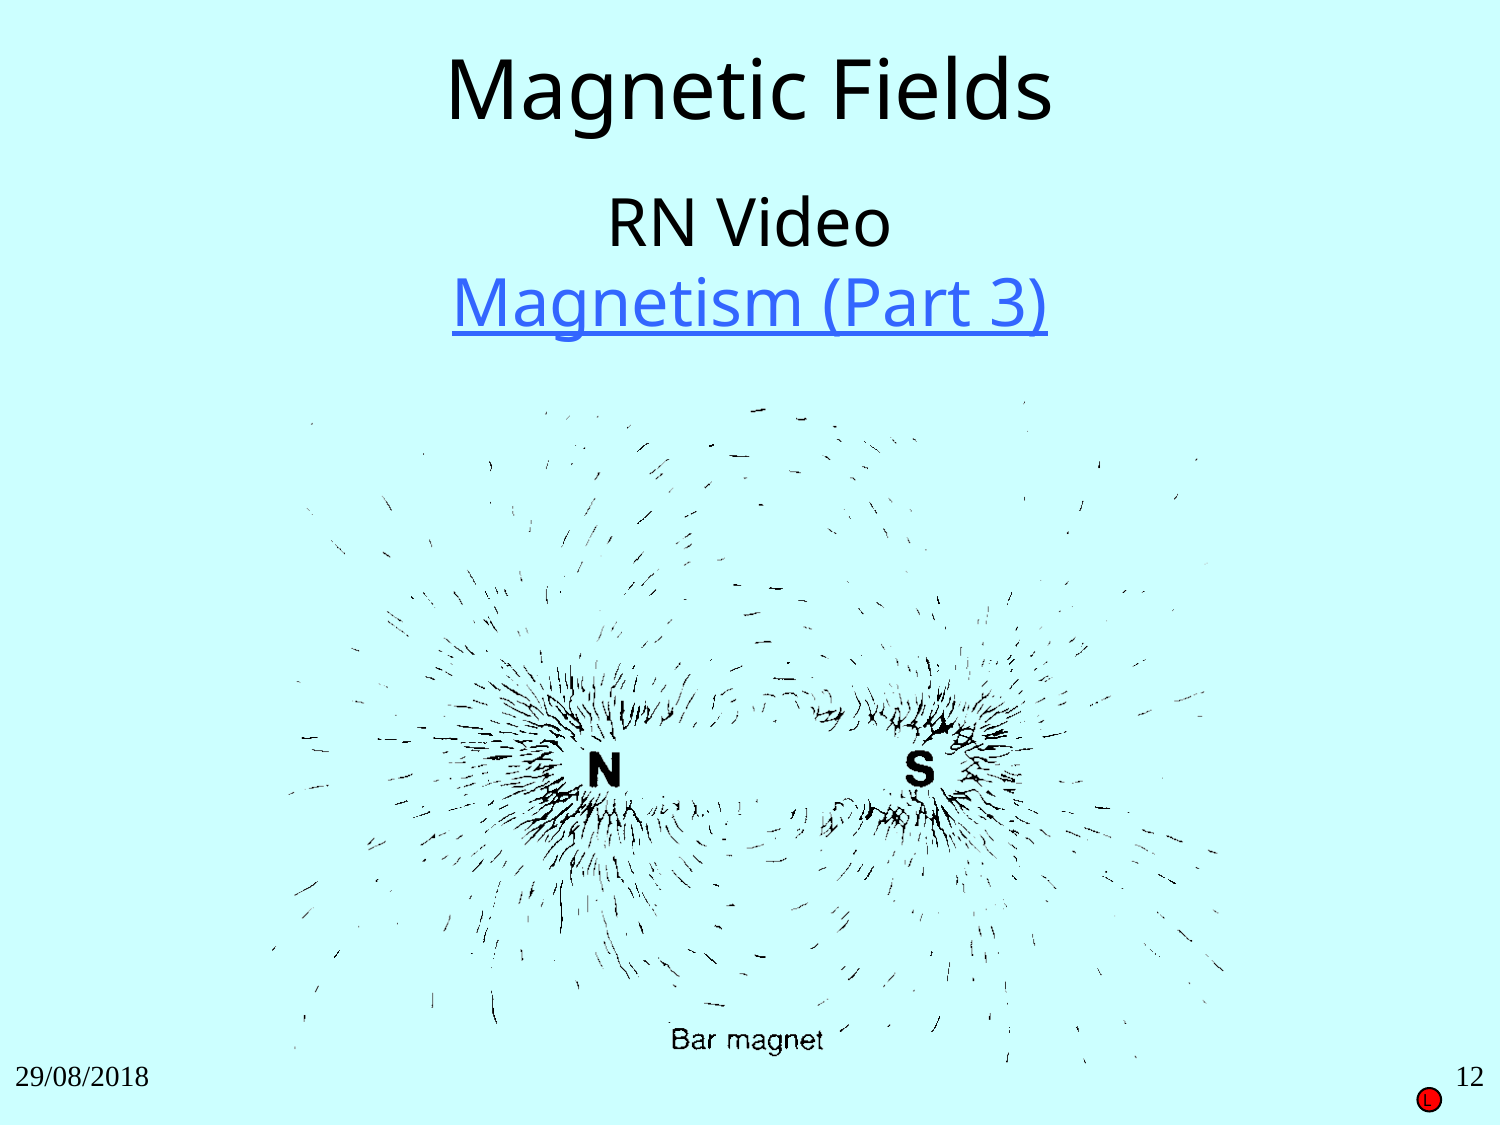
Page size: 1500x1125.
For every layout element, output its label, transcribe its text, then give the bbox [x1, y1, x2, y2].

slide_number 12 [1187, 1050, 1500, 1125]
text_box L [1417, 1088, 1442, 1112]
picture [259, 376, 1241, 1097]
text_box Magnetic Fields [339, 28, 1161, 144]
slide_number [0, 1050, 313, 1125]
text_box RN Video Magnetism (Part 3) [162, 172, 1338, 358]
